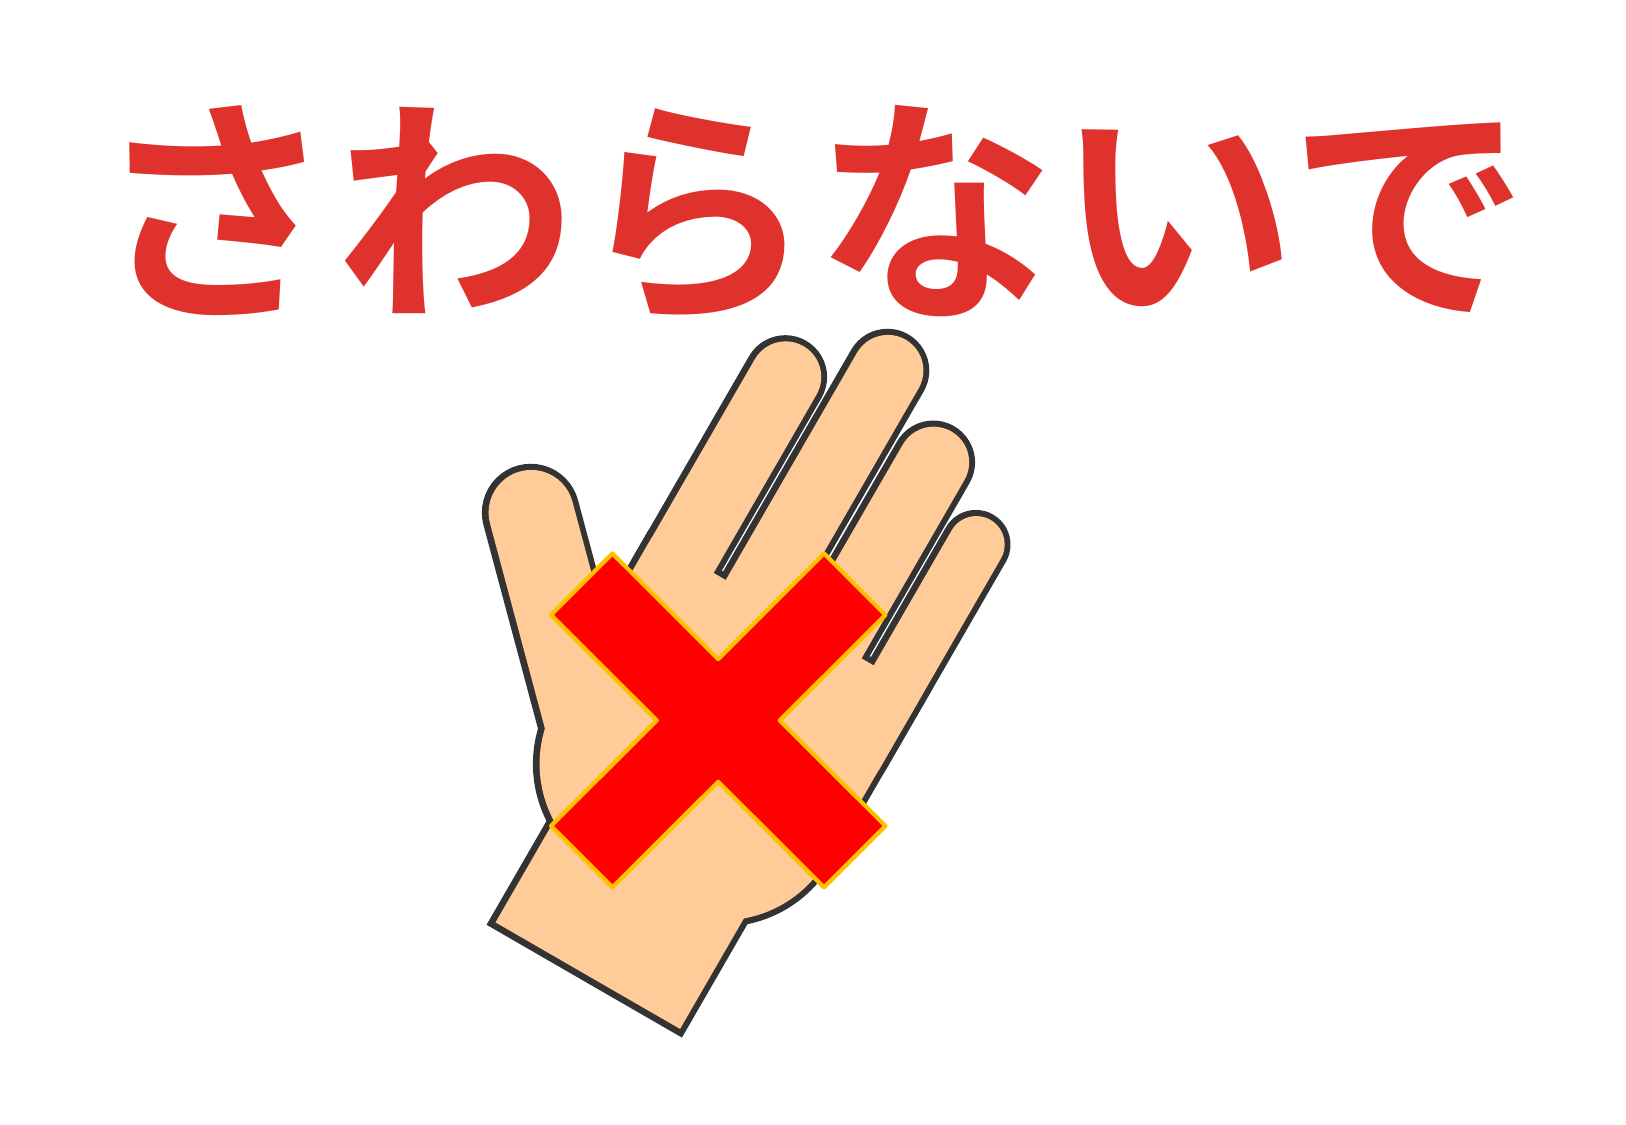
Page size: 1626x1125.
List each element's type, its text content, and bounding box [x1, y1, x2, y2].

text_box さわらないで [0, 54, 1625, 357]
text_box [455, 290, 982, 1002]
